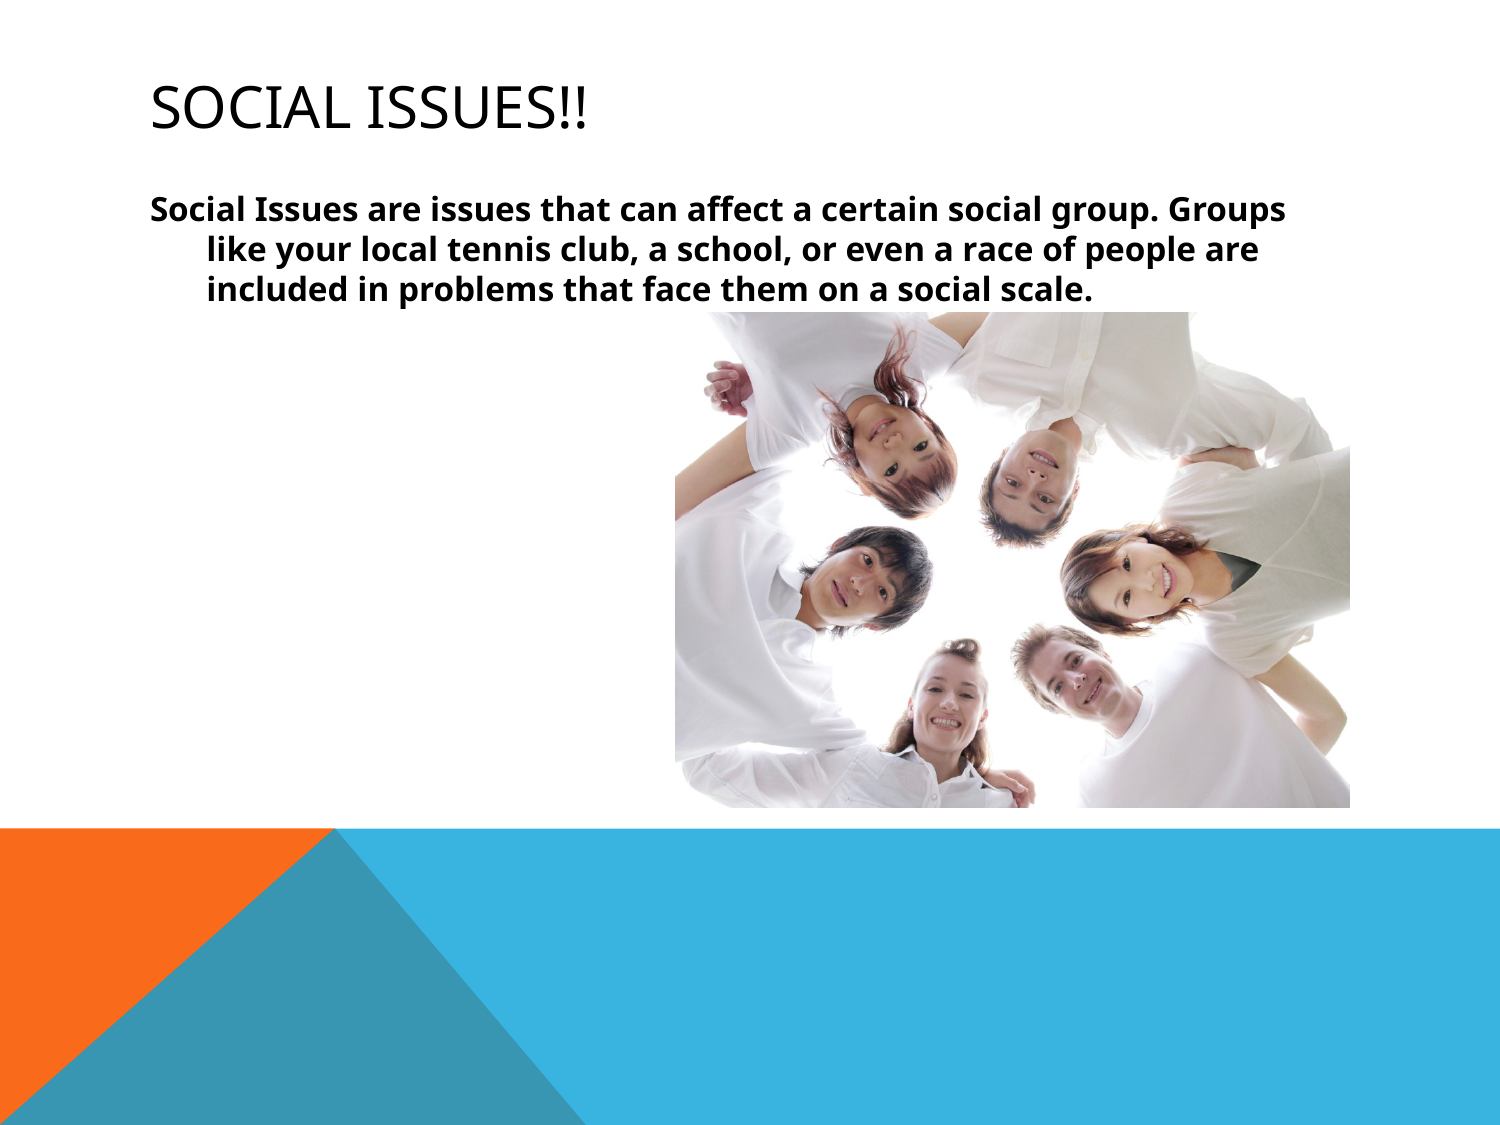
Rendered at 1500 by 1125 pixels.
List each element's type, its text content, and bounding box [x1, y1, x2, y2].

picture [674, 312, 1351, 808]
title Social issues!! [135, 60, 1369, 150]
list Social Issues are issues that can affect a certain social group. Groups like your local tennis club, a school, or even a race of people are included in problems that face them on a social scale. [135, 180, 1369, 768]
